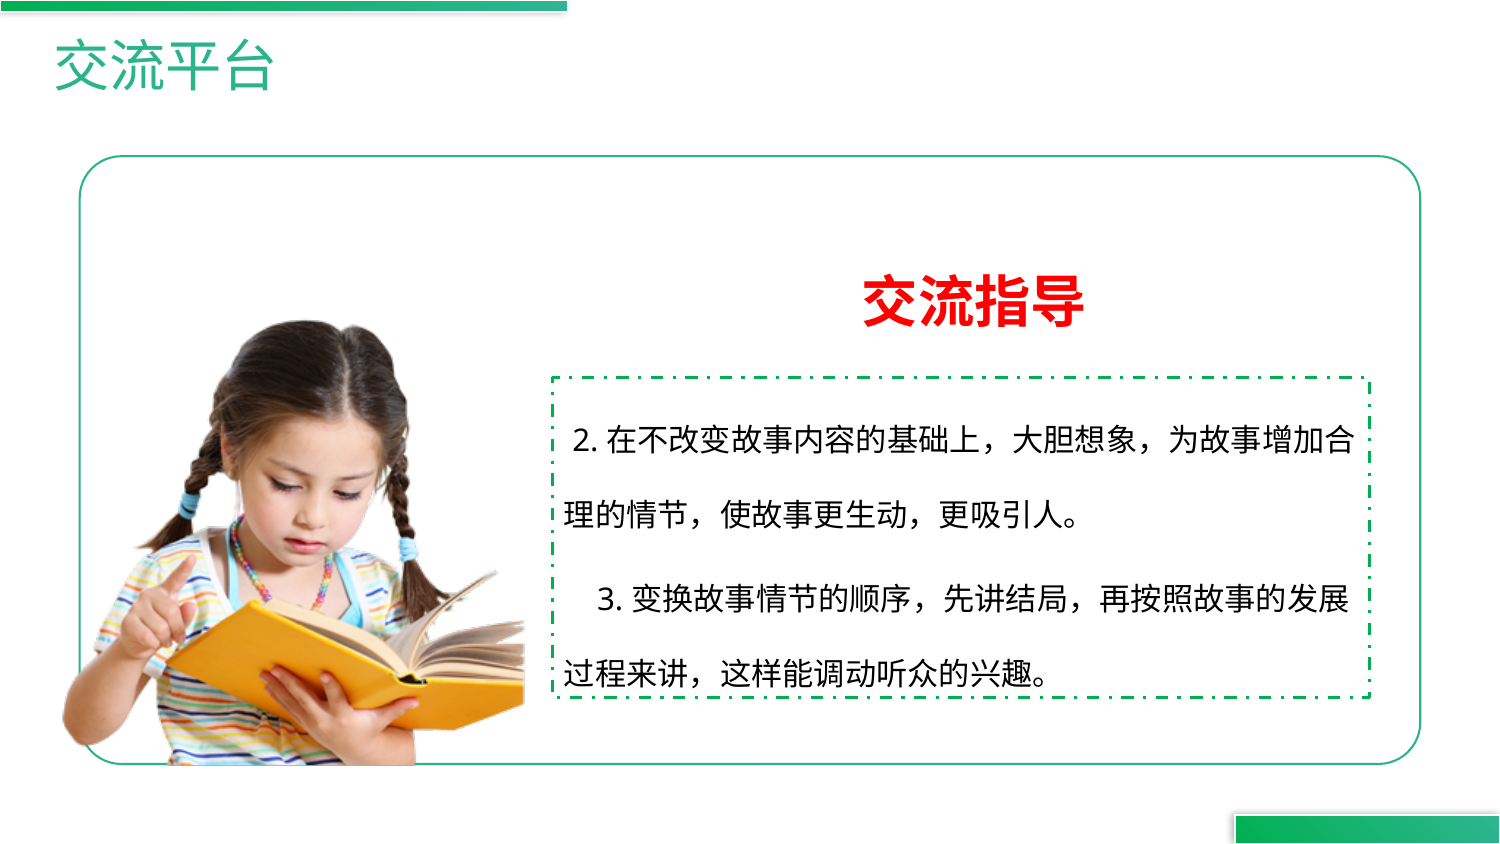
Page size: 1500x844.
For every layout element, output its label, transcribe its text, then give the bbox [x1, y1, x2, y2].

text_box 交流指导 [837, 260, 1112, 340]
picture [41, 300, 526, 767]
list 交流平台 [41, 32, 382, 94]
text_box 2.在不改变故事内容的基础上，大胆想象，为故事增加合理的情节，使故事更生动，更吸引人。 3.变换故事情节的顺序，先讲结局，再按照故事的发展过程来讲，这样能调动听众的兴趣。 [552, 377, 1370, 698]
